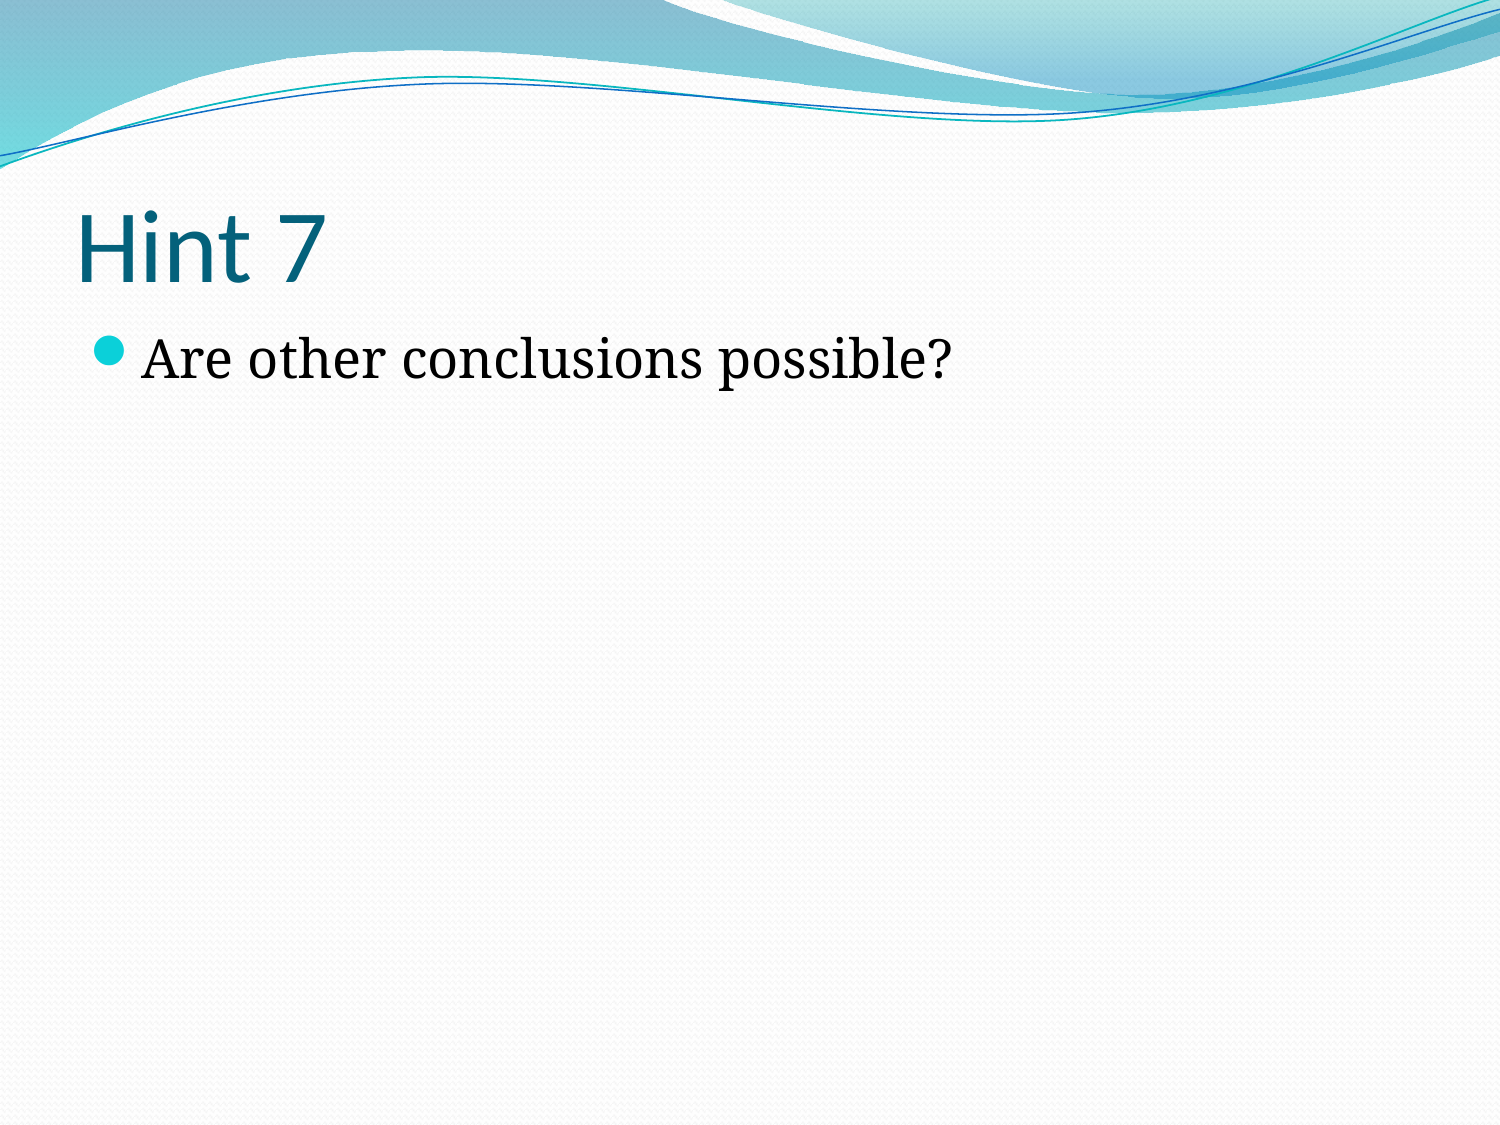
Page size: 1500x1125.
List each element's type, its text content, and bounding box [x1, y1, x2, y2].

list Are other conclusions possible? [75, 317, 1425, 1038]
title Hint 7 [75, 115, 1425, 303]
